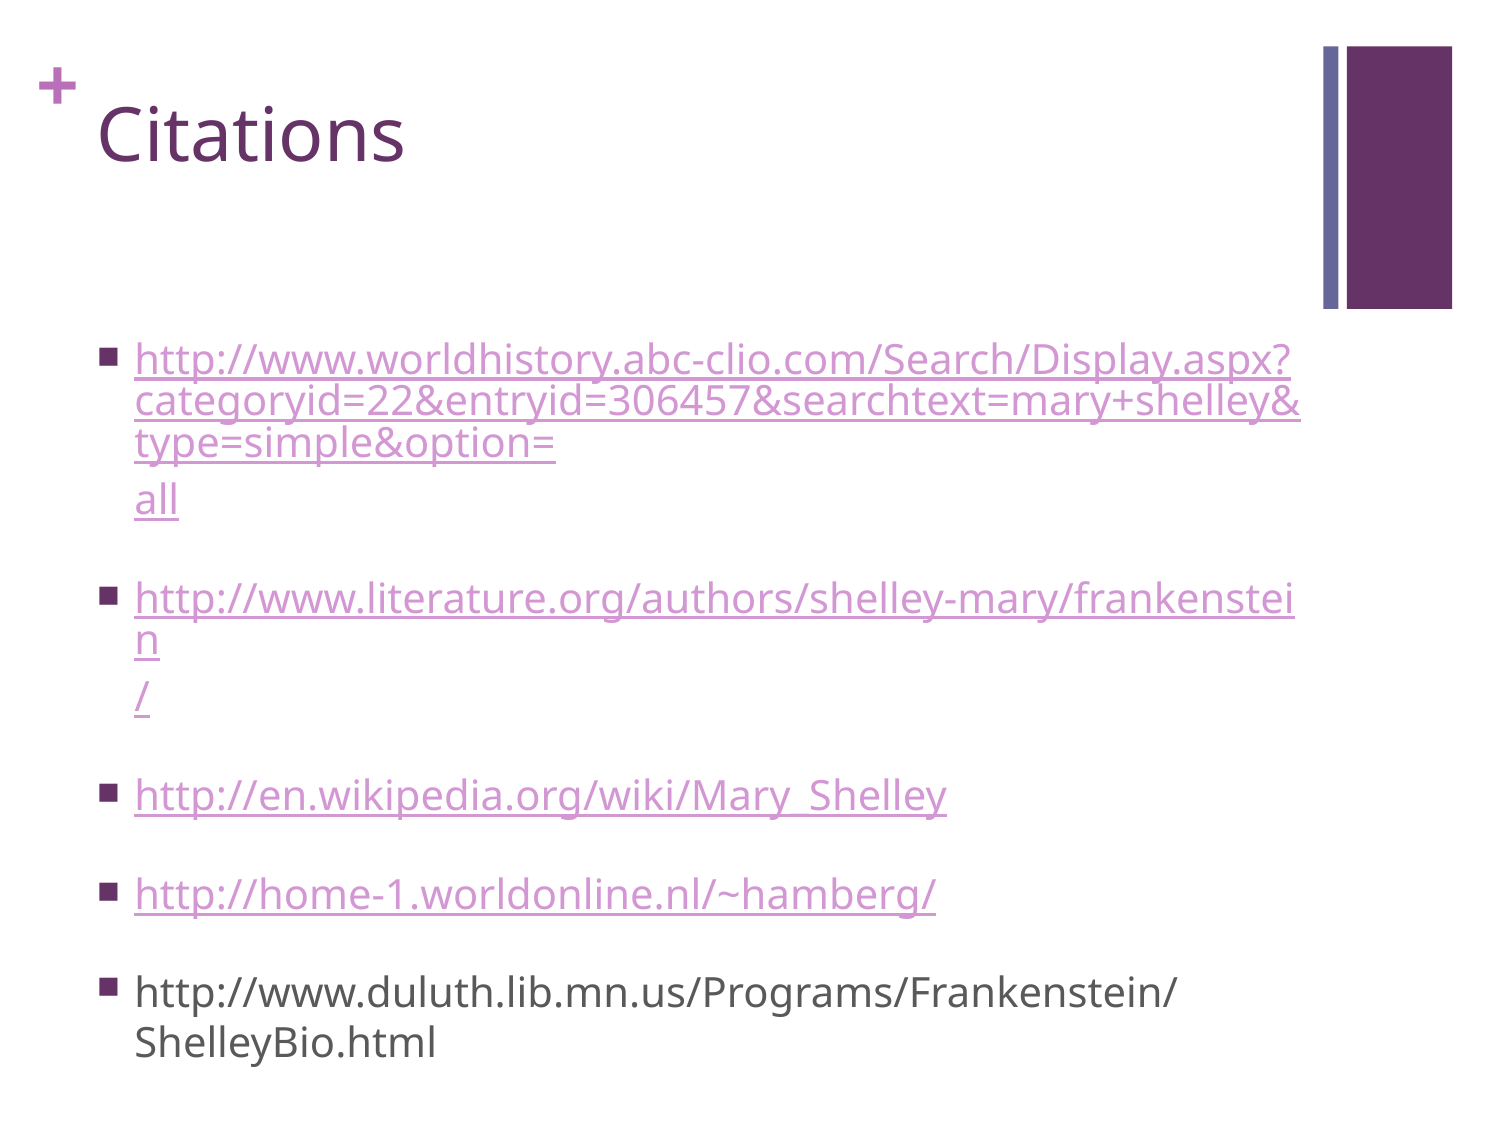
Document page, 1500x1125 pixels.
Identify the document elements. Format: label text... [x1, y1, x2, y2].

title Citations [81, 79, 1322, 263]
list http://www.worldhistory.abc-clio.com/Search/Display.aspx?categoryid=22&entryid=306457&searchtext=mary+shelley&type=simple&option=all http://www.literature.org/authors/shelley-mary/frankenstein/ http://en.wikipedia.org/wiki/Mary_Shelley http://home-1.worldonline.nl/~hamberg/ http://www.duluth.lib.mn.us/Programs/Frankenstein/ShelleyBio.html [81, 324, 1322, 1005]
